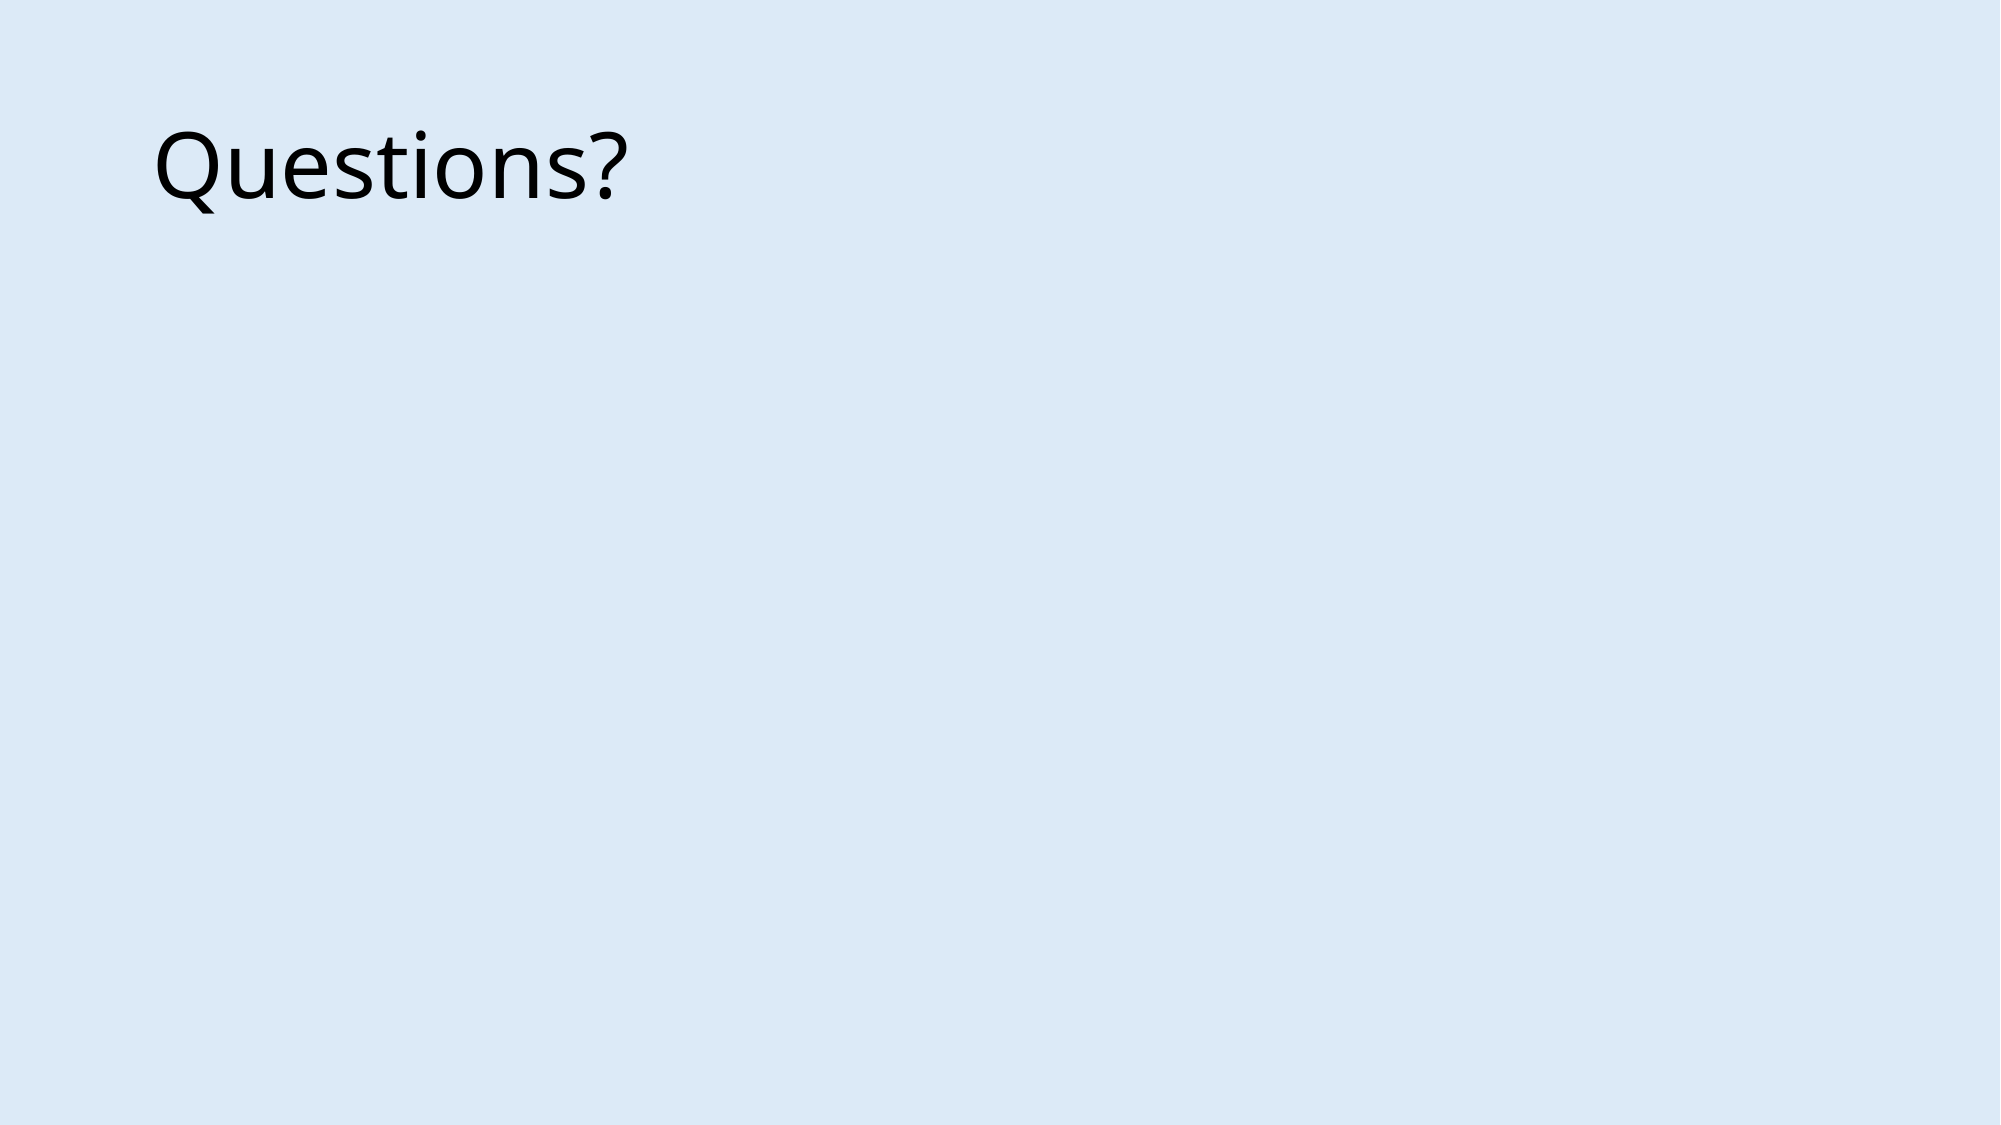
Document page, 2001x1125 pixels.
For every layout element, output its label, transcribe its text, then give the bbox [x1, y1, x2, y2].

title Questions? [137, 59, 1863, 278]
